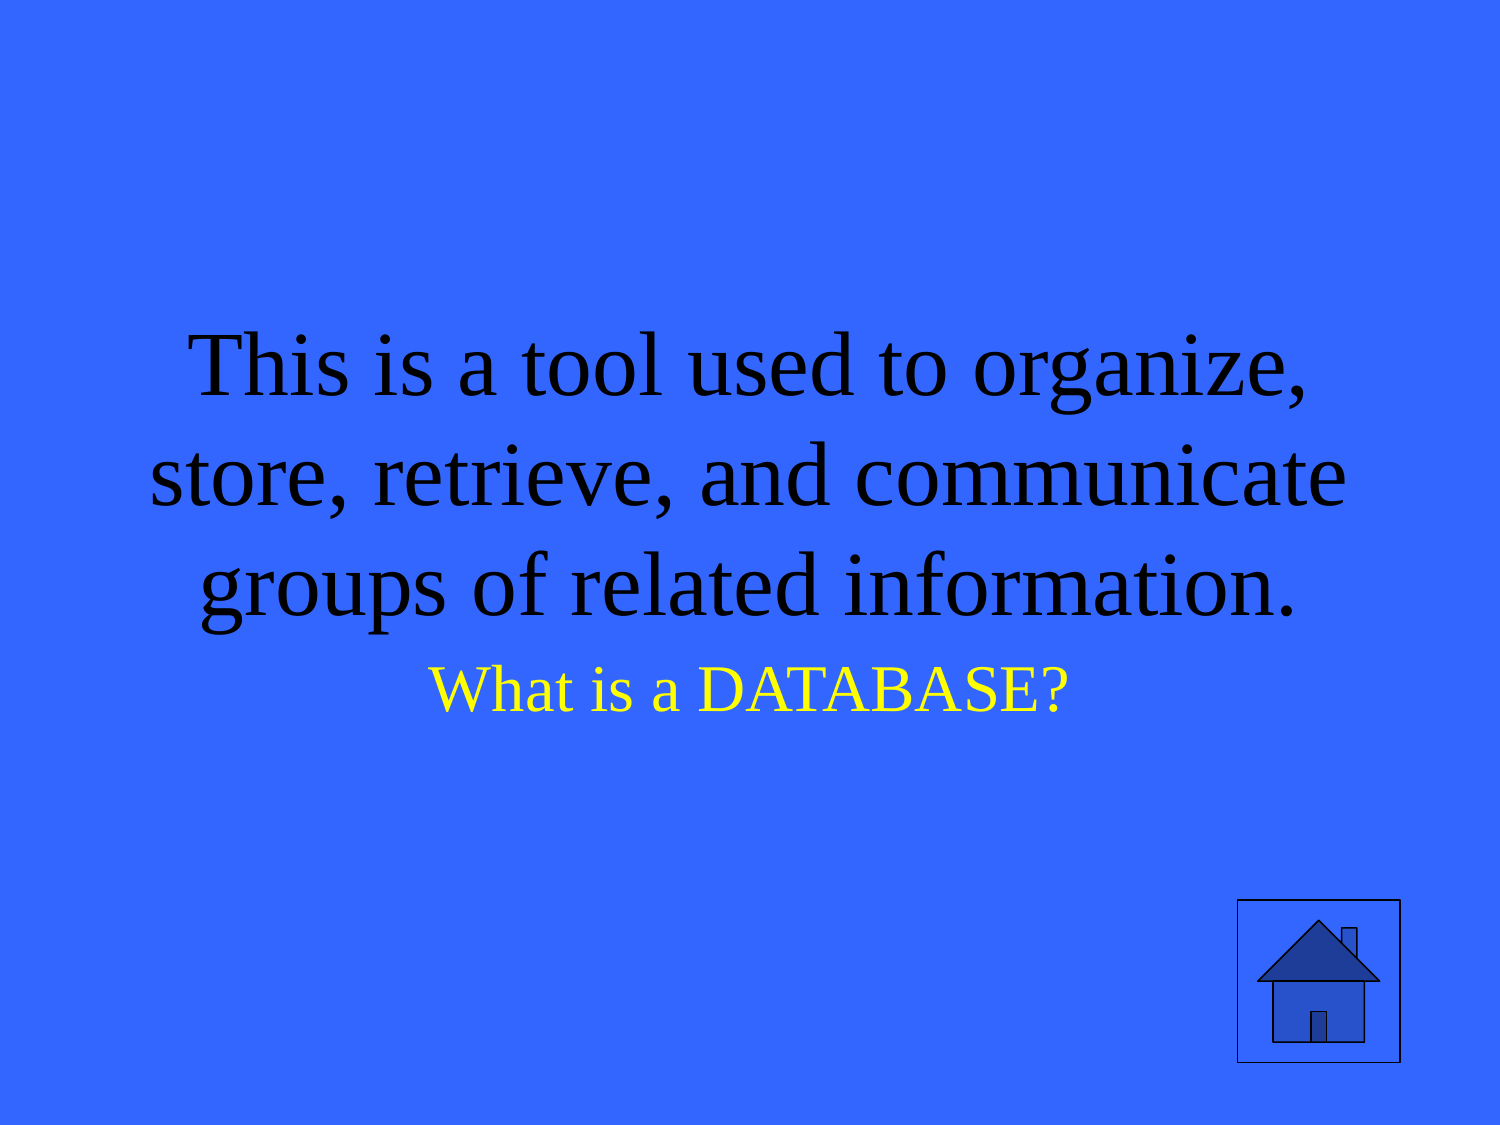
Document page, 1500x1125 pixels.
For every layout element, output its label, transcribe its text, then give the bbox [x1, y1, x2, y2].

text_box [1237, 899, 1400, 1063]
subtitle What is a DATABASE? [224, 637, 1276, 926]
title This is a tool used to organize, store, retrieve, and communicate groups of related information. [112, 374, 1388, 563]
text_box [237, 563, 1263, 626]
